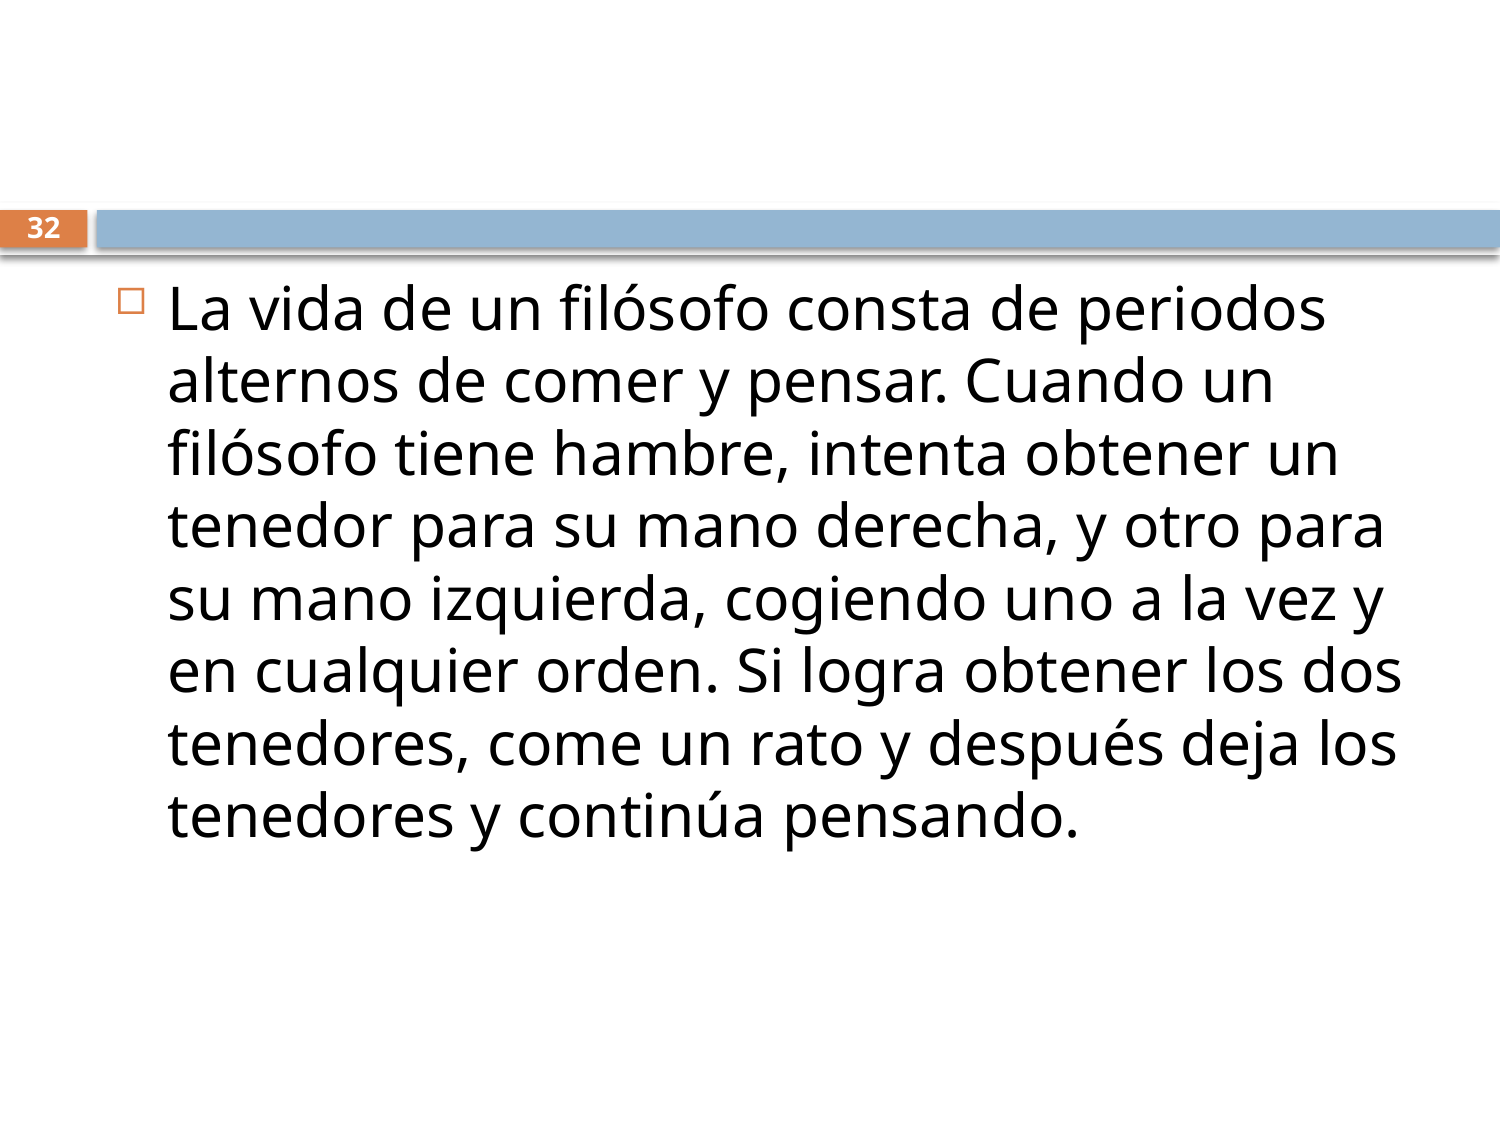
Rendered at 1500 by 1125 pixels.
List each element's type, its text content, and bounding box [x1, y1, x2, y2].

list La vida de un filósofo consta de periodos alternos de comer y pensar. Cuando un filósofo tiene hambre, intenta obtener un tenedor para su mano derecha, y otro para su mano izquierda, cogiendo uno a la vez y en cualquier orden. Si logra obtener los dos tenedores, come un rato y después deja los tenedores y continúa pensando. [100, 262, 1438, 1000]
slide_number 32 [0, 208, 88, 249]
